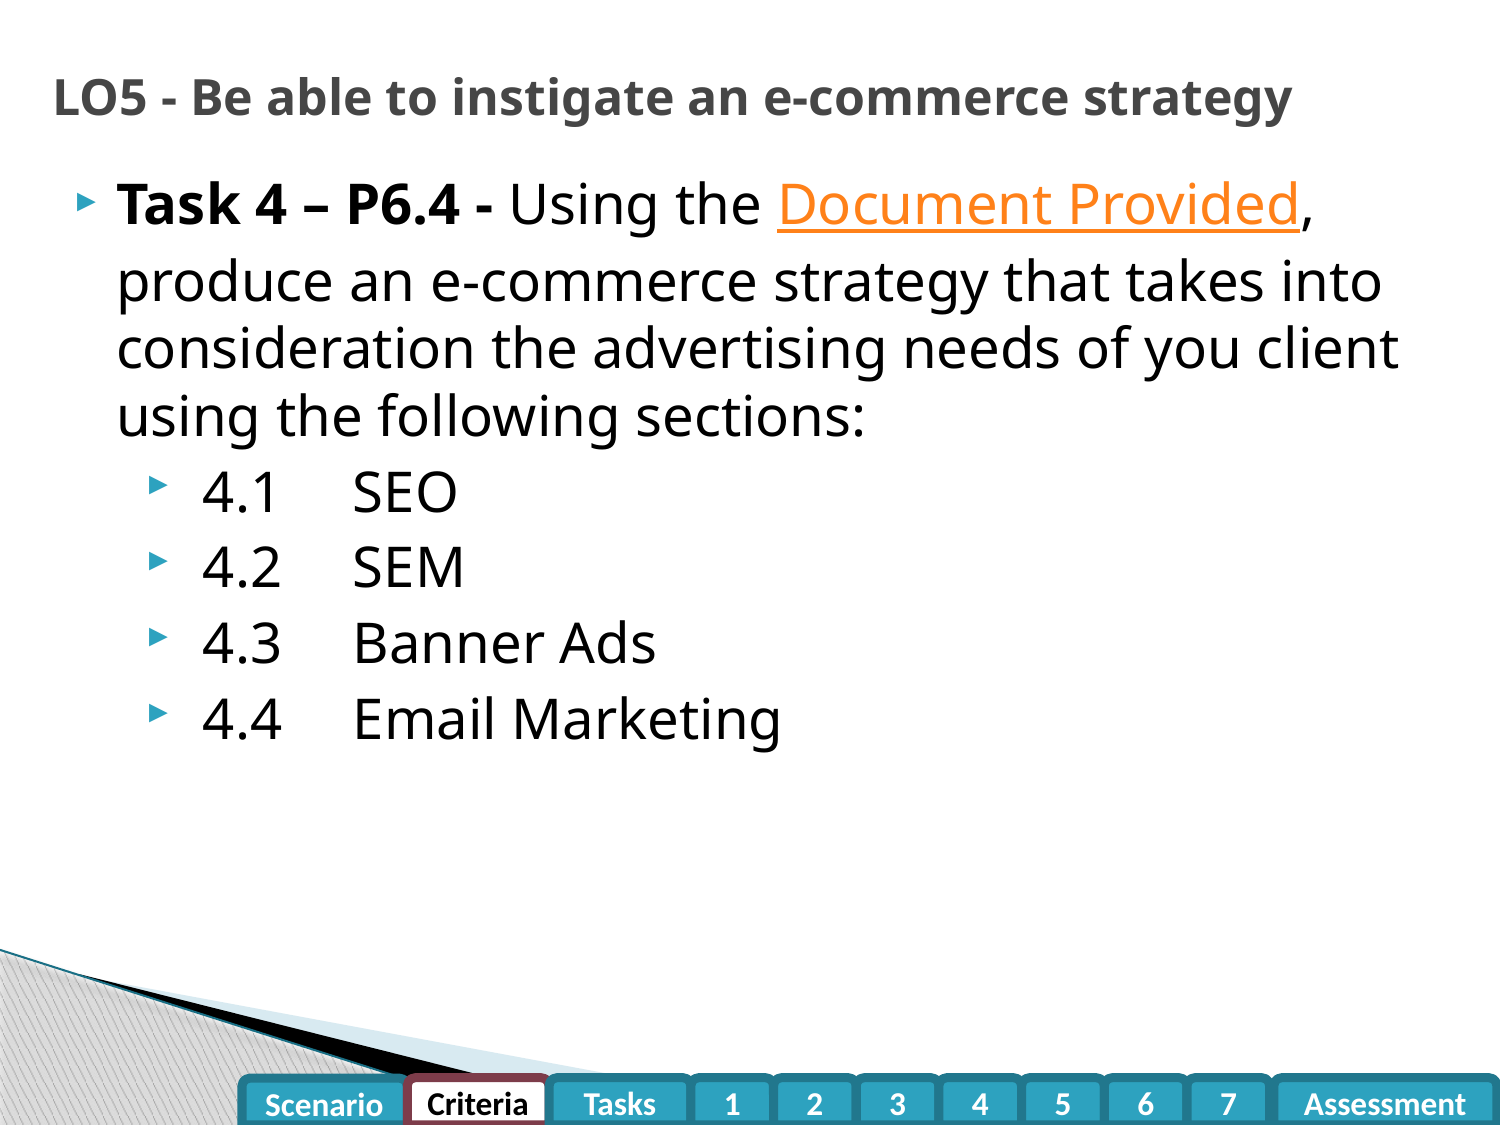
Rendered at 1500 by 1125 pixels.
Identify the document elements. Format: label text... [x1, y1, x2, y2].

list Task 4 – P6.4 - Using the Document Provided, produce an e-commerce strategy that takes into consideration the advertising needs of you client using the following sections: 4.1 SEO 4.2 SEM 4.3 Banner Ads 4.4 Email Marketing [41, 173, 1471, 1047]
title LO5 - Be able to instigate an e-commerce strategy [37, 19, 1471, 173]
